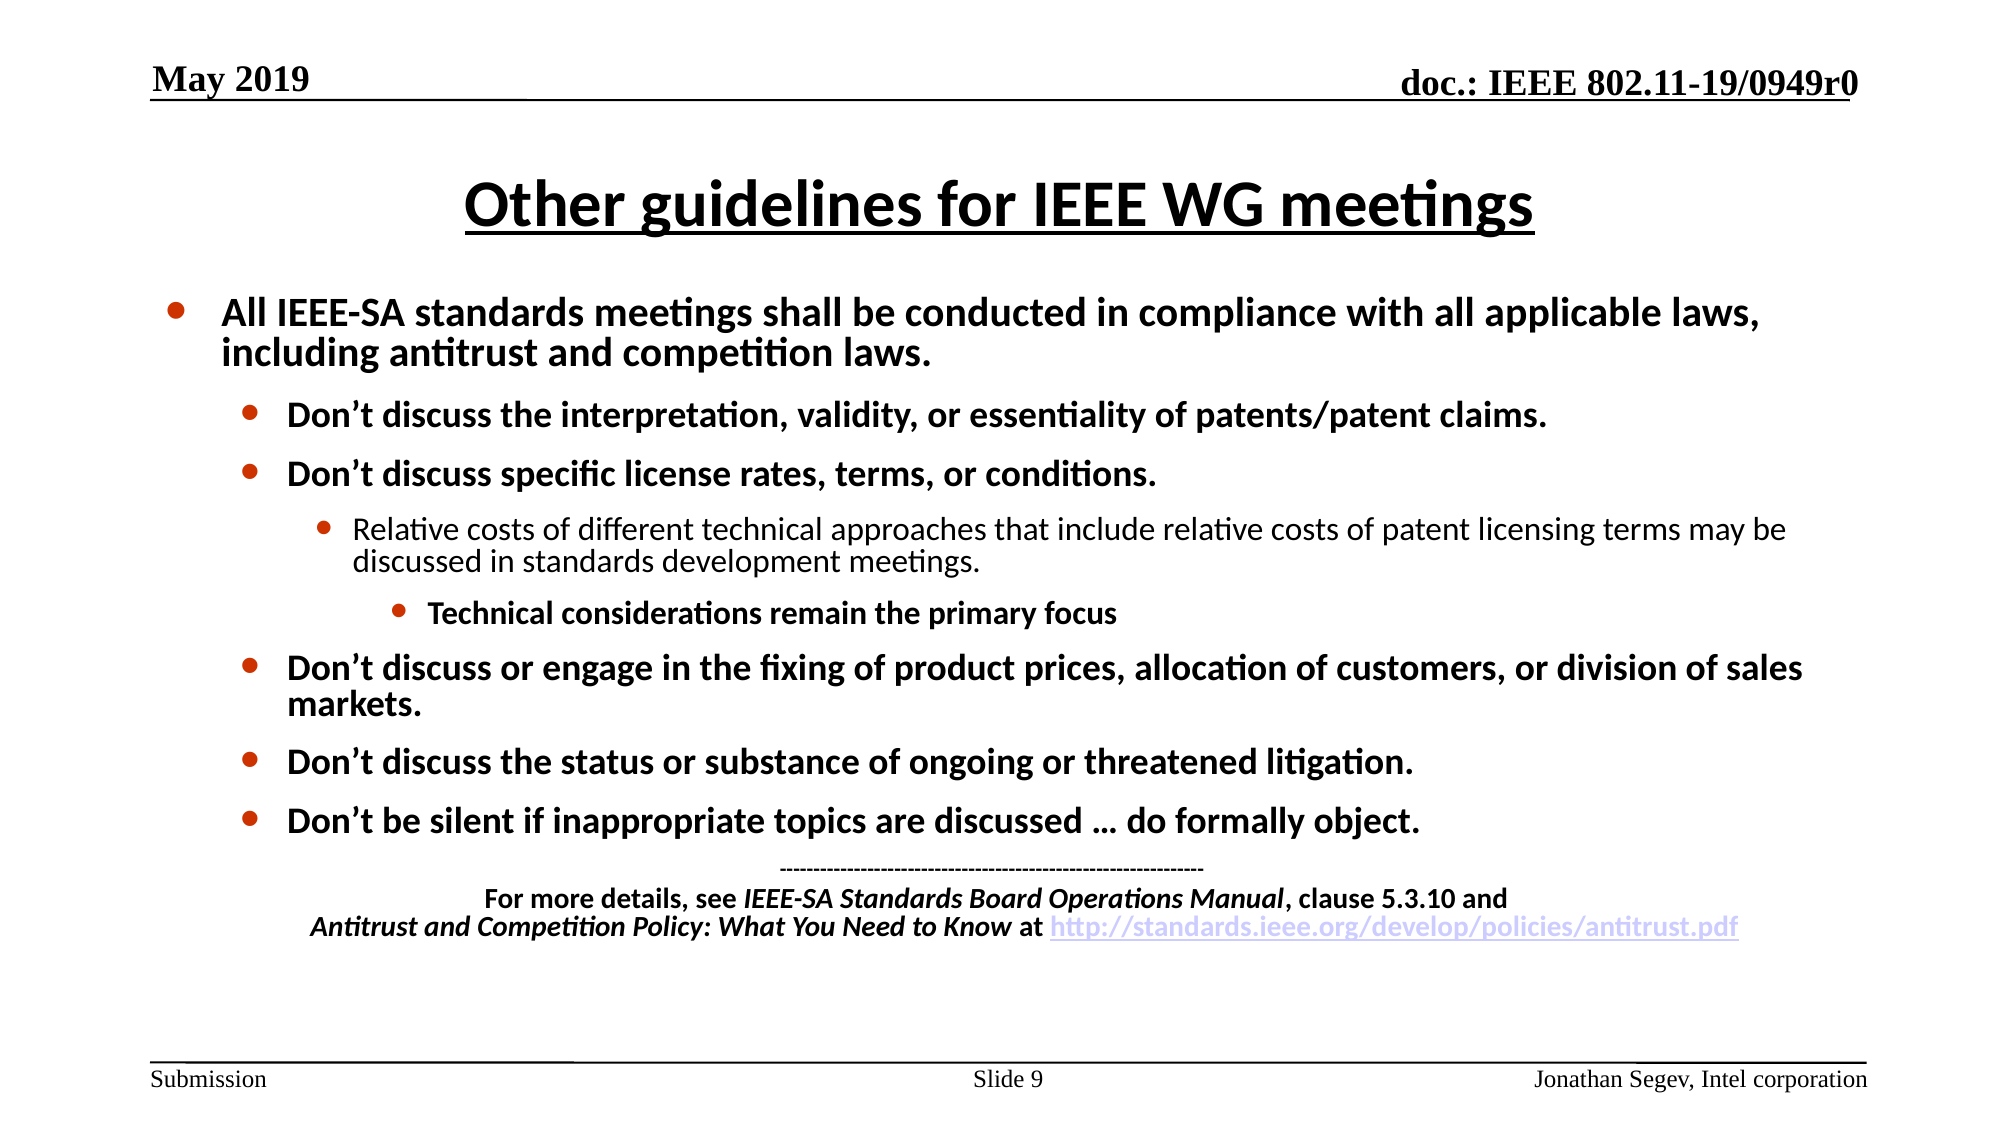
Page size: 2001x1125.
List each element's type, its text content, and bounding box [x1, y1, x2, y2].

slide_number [152, 54, 563, 100]
footer Jonathan Segev, Intel corporation [1171, 1061, 1869, 1093]
slide_number Slide 9 [950, 1061, 1067, 1123]
list All IEEE-SA standards meetings shall be conducted in compliance with all applicable laws, including antitrust and competition laws. Don’t discuss the interpretation, validity, or essentiality of patents/patent claims. Don’t discuss specific license rates, terms, or conditions. Relative costs of different technical approaches that include relative costs of patent licensing terms may be discussed in standards development meetings. Technical considerations remain the primary focus Don’t discuss or engage in the fixing of product prices, allocation of customers, or division of sales markets. Don’t discuss the status or substance of ongoing or threatened litigation. Don’t be silent if inappropriate topics are discussed … do formally object. --------------------------------------------------------------- For more details, see IEEE-SA Standards Board Operations Manual, clause 5.3.10 and Antitrust and Competition Policy: What You Need to Know at http://standards.ieee.org/develop/policies/antitrust.pdf [149, 286, 1850, 1000]
title Other guidelines for IEEE WG meetings [149, 112, 1850, 286]
